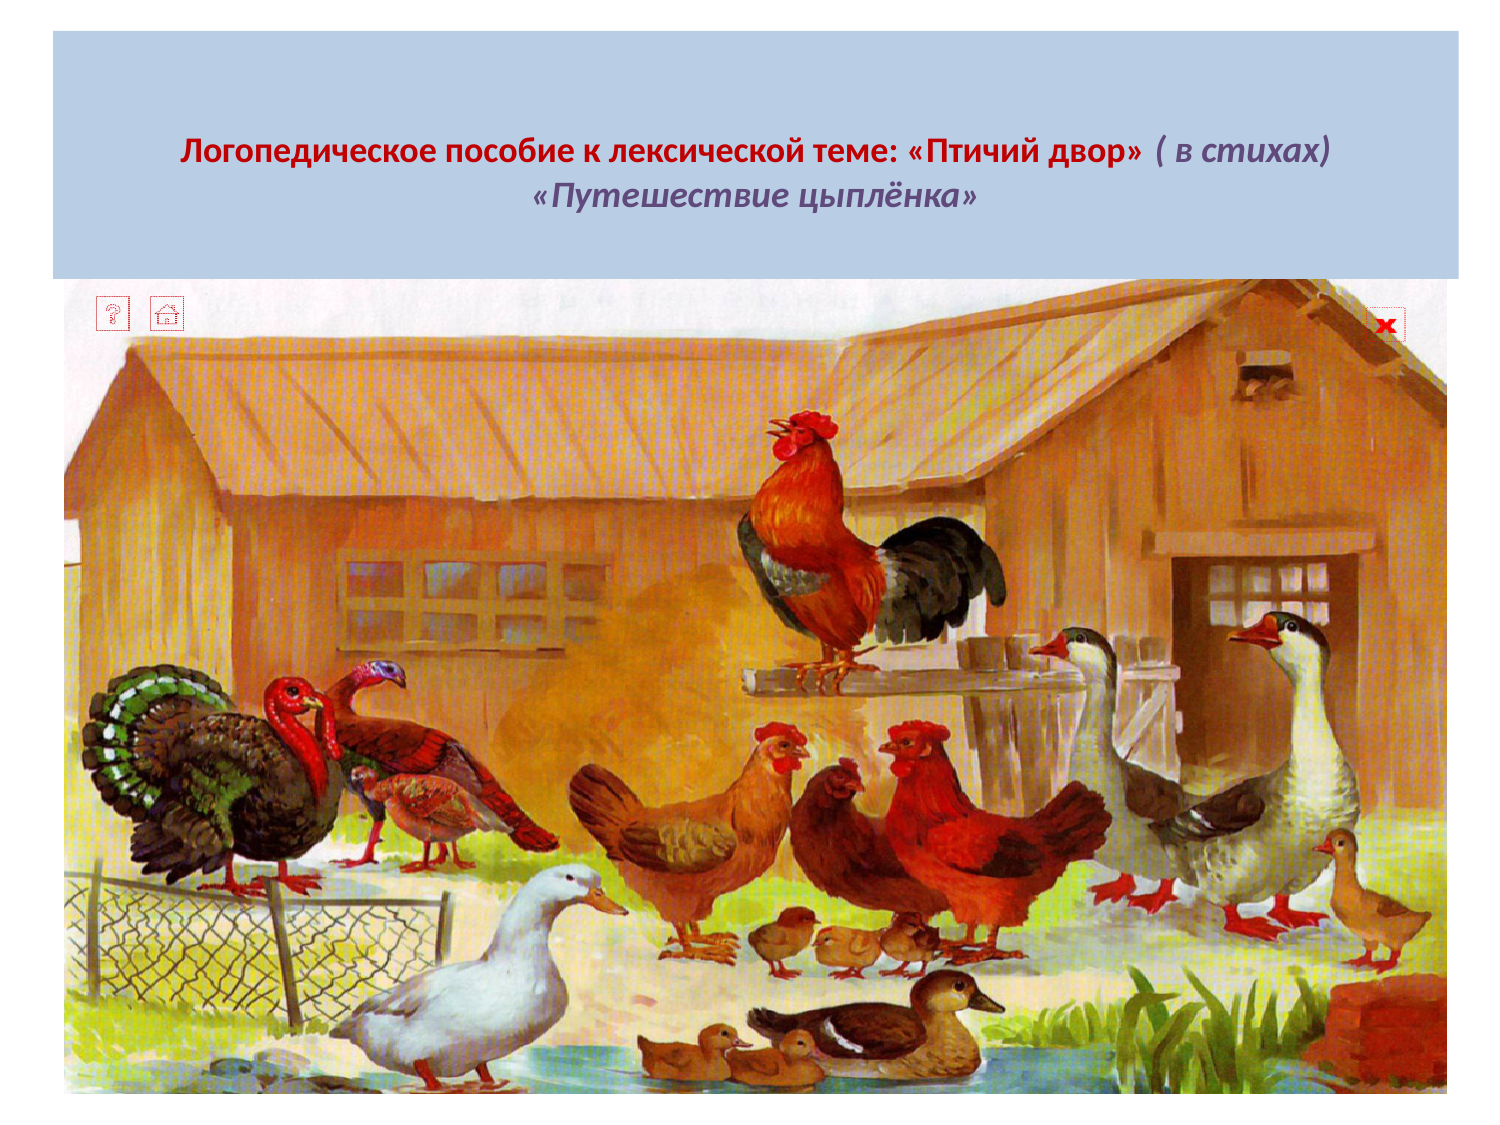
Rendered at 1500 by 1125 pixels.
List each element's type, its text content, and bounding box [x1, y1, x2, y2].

title Логопедическое пособие к лексической теме: «Птичий двор» ( в стихах) «Путешествие цыплёнка» [53, 30, 1459, 279]
picture [64, 279, 1448, 1095]
